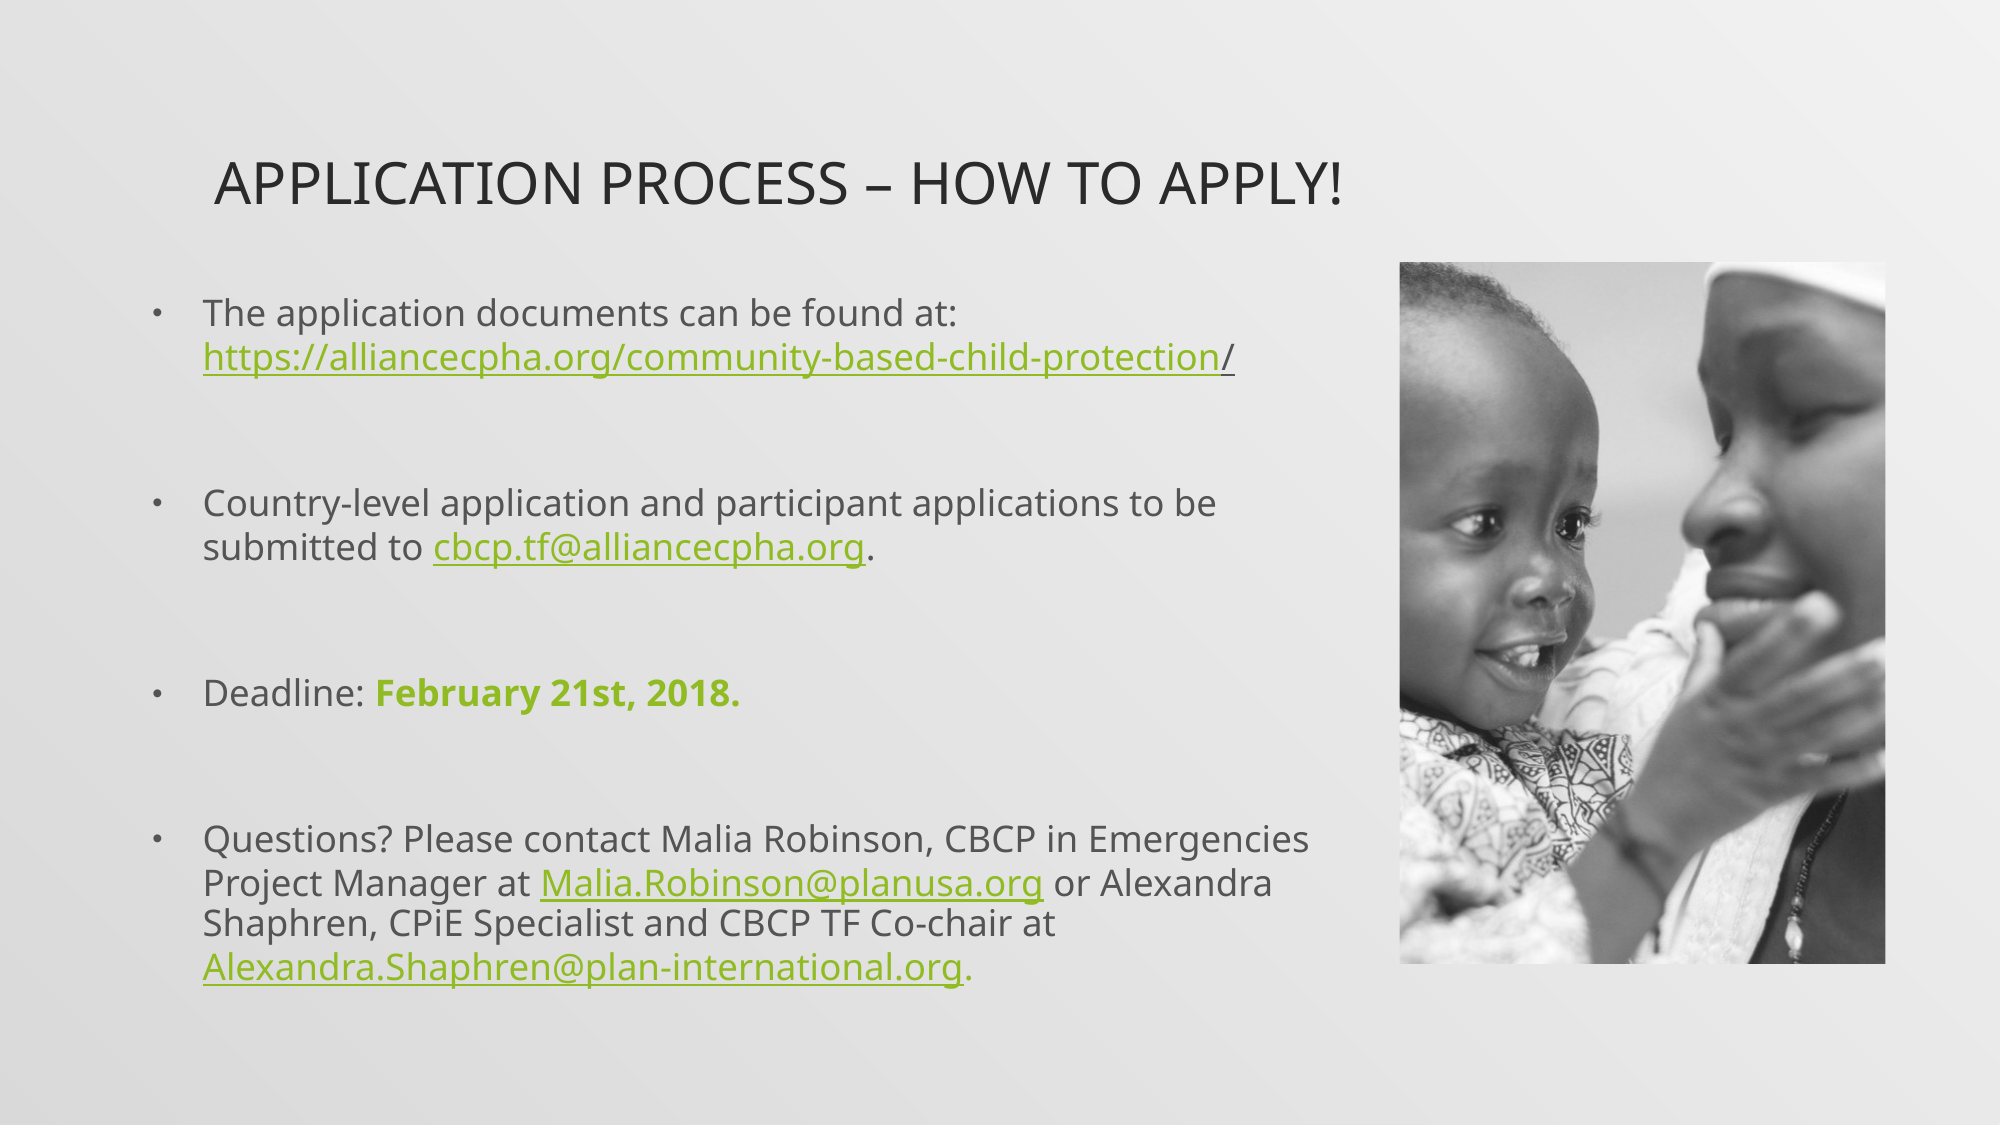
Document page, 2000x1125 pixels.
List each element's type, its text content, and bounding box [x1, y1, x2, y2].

list The application documents can be found at: https://alliancecpha.org/community-based-child-protection/ Country-level application and participant applications to be submitted to cbcp.tf@alliancecpha.org. Deadline: February 21st, 2018. Questions? Please contact Malia Robinson, CBCP in Emergencies Project Manager at Malia.Robinson@planusa.org or Alexandra Shaphren, CPiE Specialist and CBCP TF Co-chair at Alexandra.Shaphren@plan-international.org. [137, 287, 1363, 1000]
text_box [1399, 262, 1886, 964]
title Application Process – How to Apply! [199, 6, 1800, 225]
